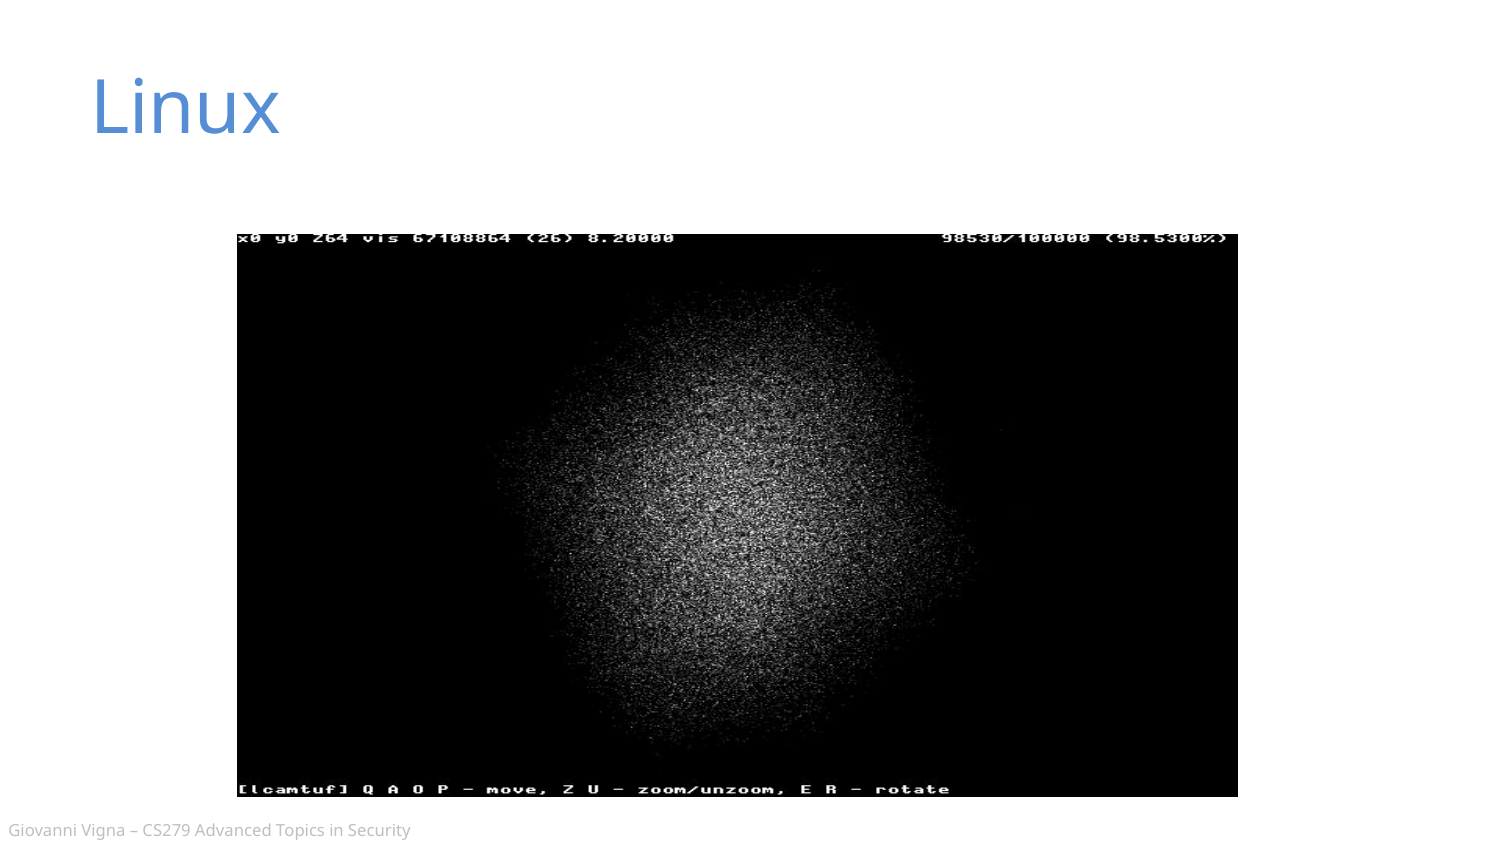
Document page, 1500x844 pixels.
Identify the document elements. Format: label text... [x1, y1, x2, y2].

picture [237, 234, 1238, 798]
title Linux [75, 33, 1425, 175]
